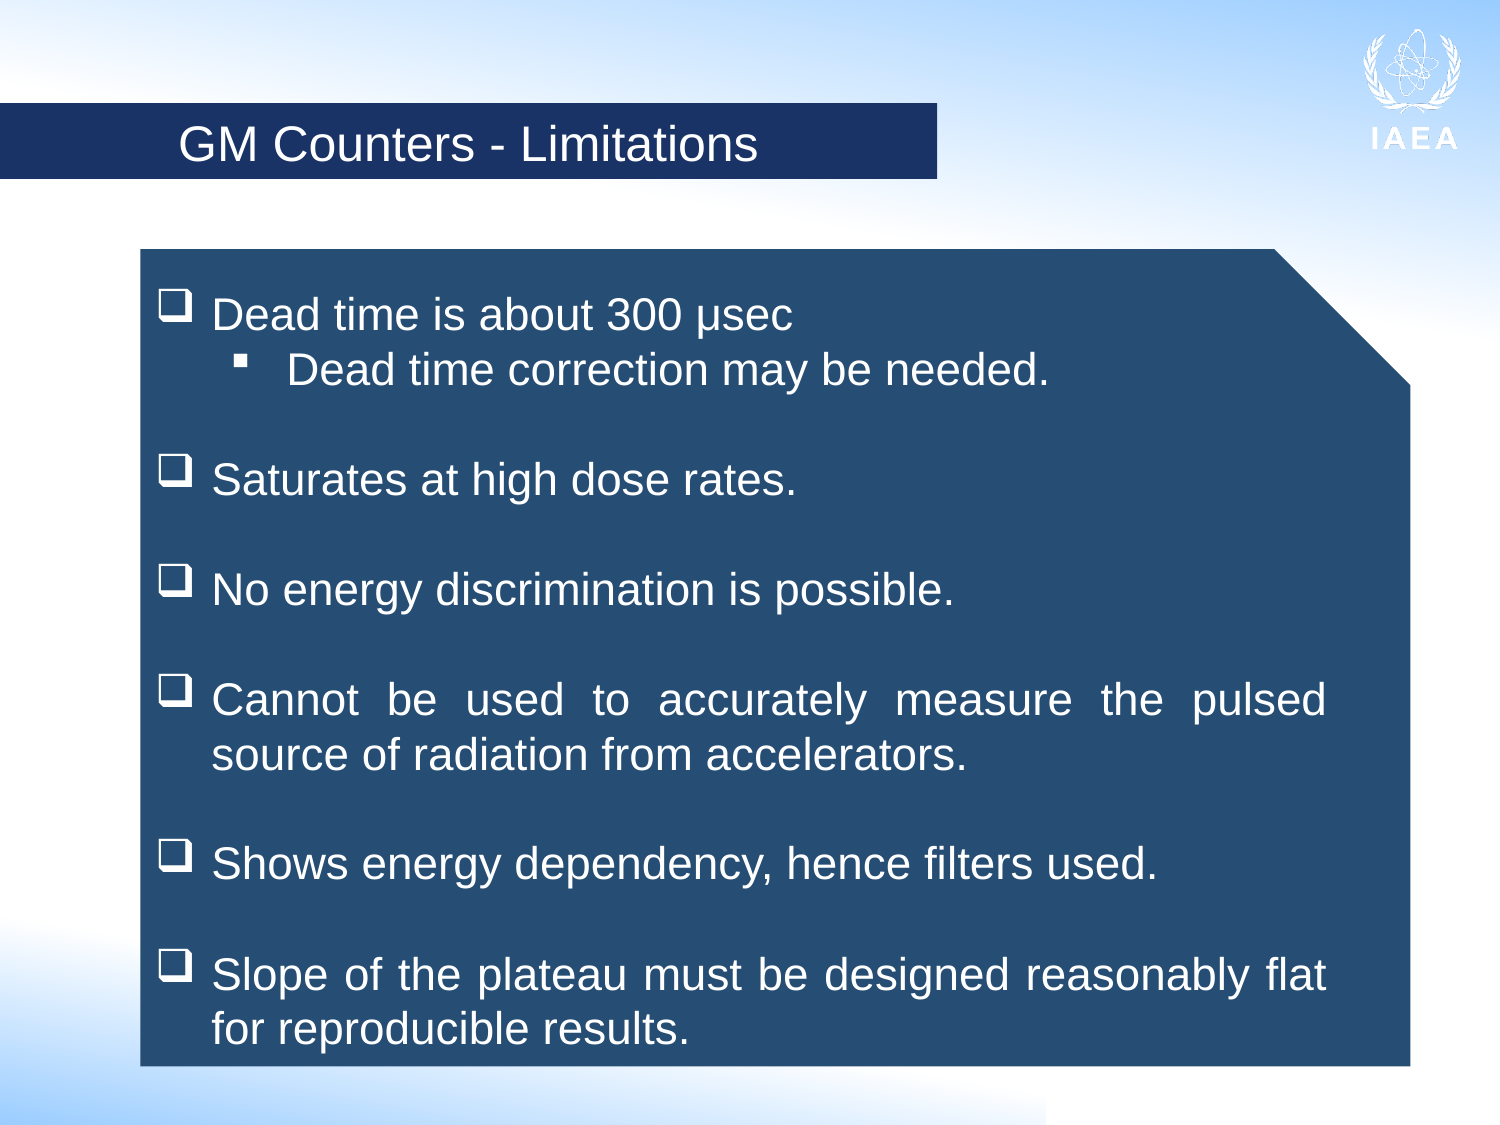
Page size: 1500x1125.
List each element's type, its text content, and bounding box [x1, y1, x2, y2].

picture [1363, 29, 1461, 149]
text_box Dead time is about 300 μsec Dead time correction may be needed. Saturates at high dose rates. No energy discrimination is possible. Cannot be used to accurately measure the pulsed source of radiation from accelerators. Shows energy dependency, hence filters used. Slope of the plateau must be designed reasonably flat for reproducible results. [138, 246, 1413, 1069]
text_box GM Counters - Limitations [0, 101, 939, 181]
